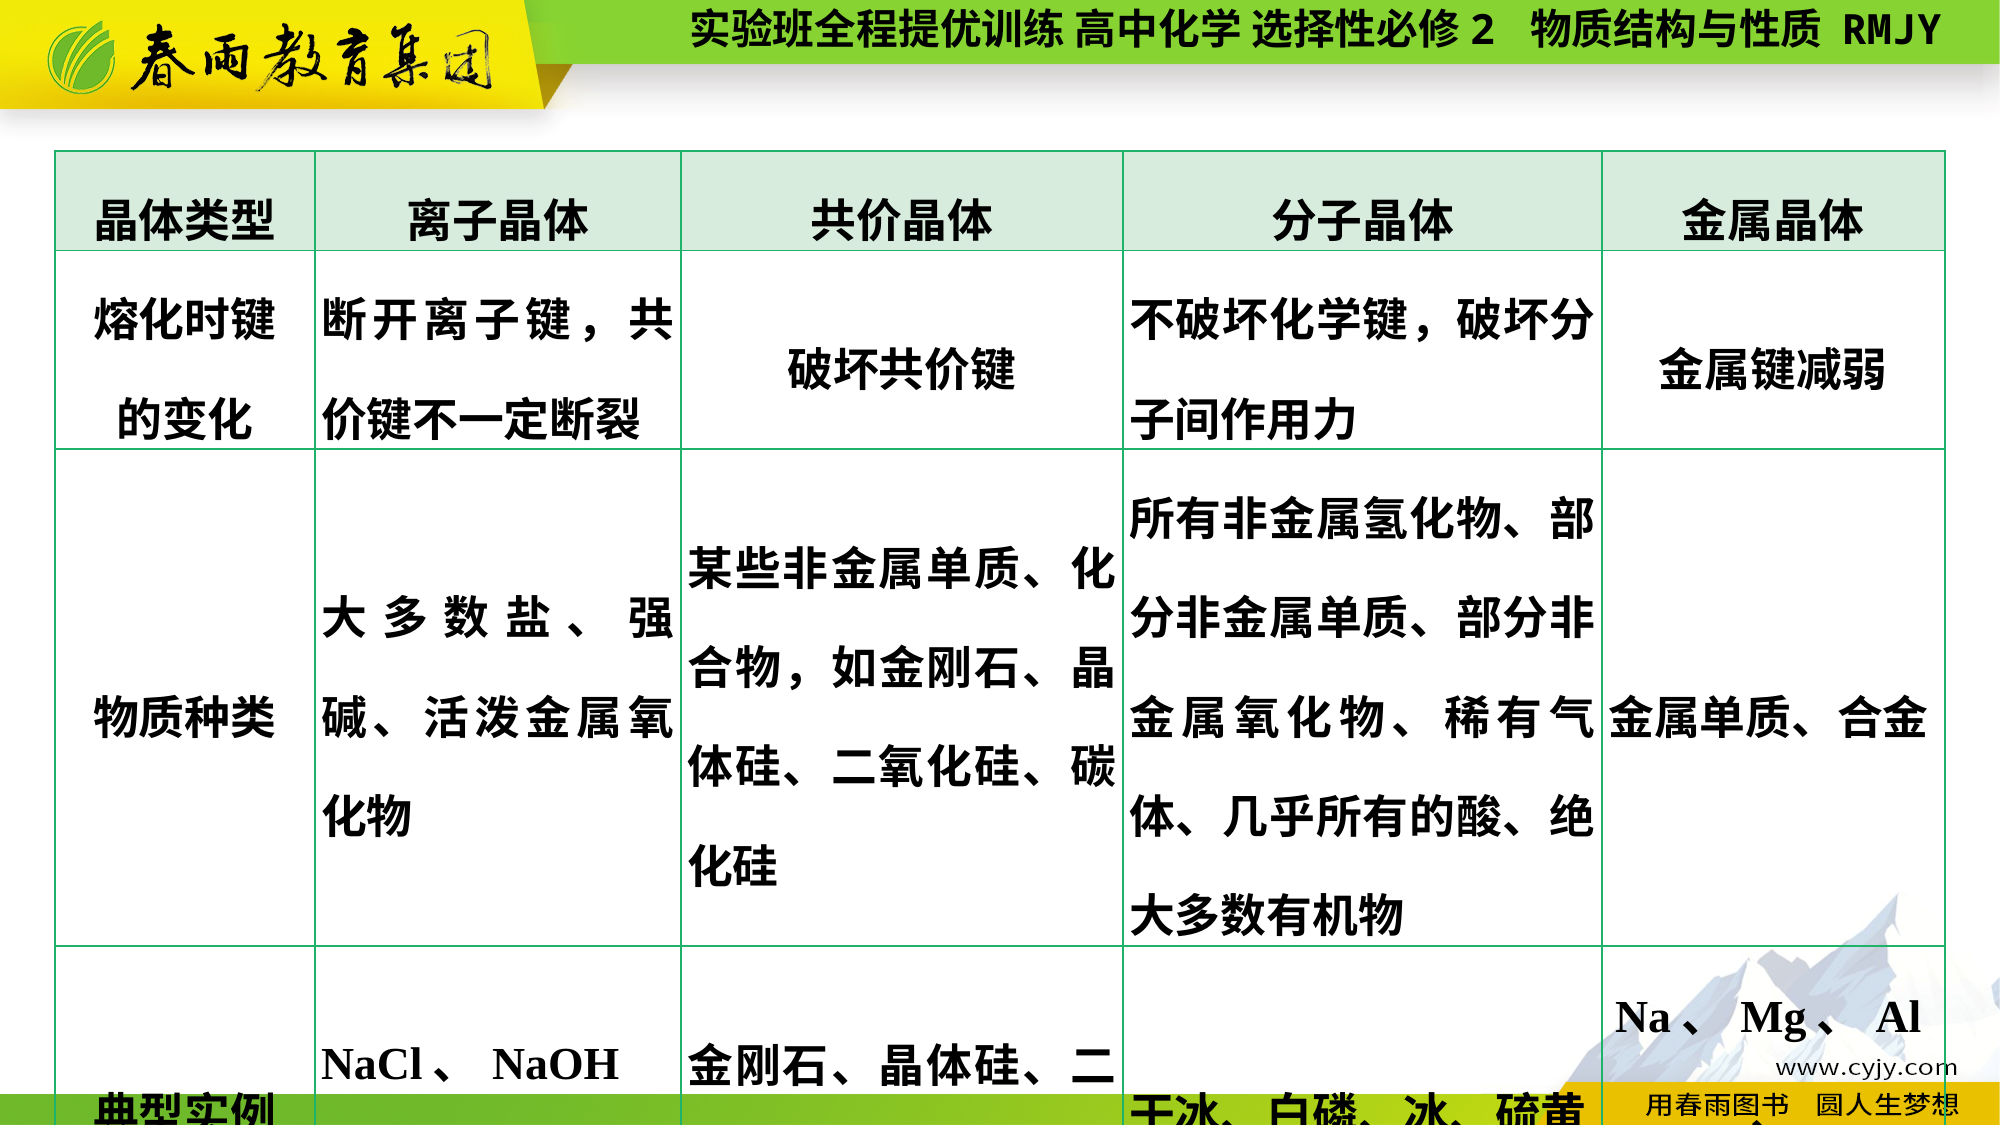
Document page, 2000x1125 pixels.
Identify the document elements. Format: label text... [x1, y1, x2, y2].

table_cell 所有非金属氢化物、部分非金属单质、部分非金属氧化物、稀有气体、几乎所有的酸、绝大多数有机物 [1124, 450, 1601, 945]
picture [0, 0, 2000, 1125]
table_header 共价晶体 [682, 152, 1122, 250]
table_header 离子晶体 [316, 152, 680, 250]
table_header 晶体类型 [56, 152, 314, 250]
table_header 分子晶体 [1124, 152, 1601, 250]
table_cell 熔化时键 的变化 [56, 251, 314, 448]
table_cell 干冰、白磷、冰、硫黄 [1124, 947, 1601, 1125]
table_cell 物质种类 [56, 450, 314, 945]
table_cell 典型实例 [56, 947, 314, 1125]
table_cell 金刚石、晶体硅、二氧化硅、碳化硅 [682, 947, 1122, 1125]
table_cell 金属键减弱 [1603, 251, 1944, 448]
table_cell 破坏共价键 [682, 251, 1122, 448]
table_cell 大多数盐、强碱、活泼金属氧化物 [316, 450, 680, 945]
table_cell 某些非金属单质、化合物，如金刚石、晶体硅、二氧化硅、碳化硅 [682, 450, 1122, 945]
table_header 金属晶体 [1603, 152, 1944, 250]
table_cell Na、Mg、Al、 Fe、Cu、Zn [1603, 947, 1944, 1125]
table_cell 金属单质、合金 [1603, 450, 1944, 945]
table_cell NaCl、NaOH Na2O、CaCO3 [316, 947, 680, 1125]
table_cell 断开离子键，共价键不一定断裂 [316, 251, 680, 448]
table_cell 不破坏化学键，破坏分子间作用力 [1124, 251, 1601, 448]
